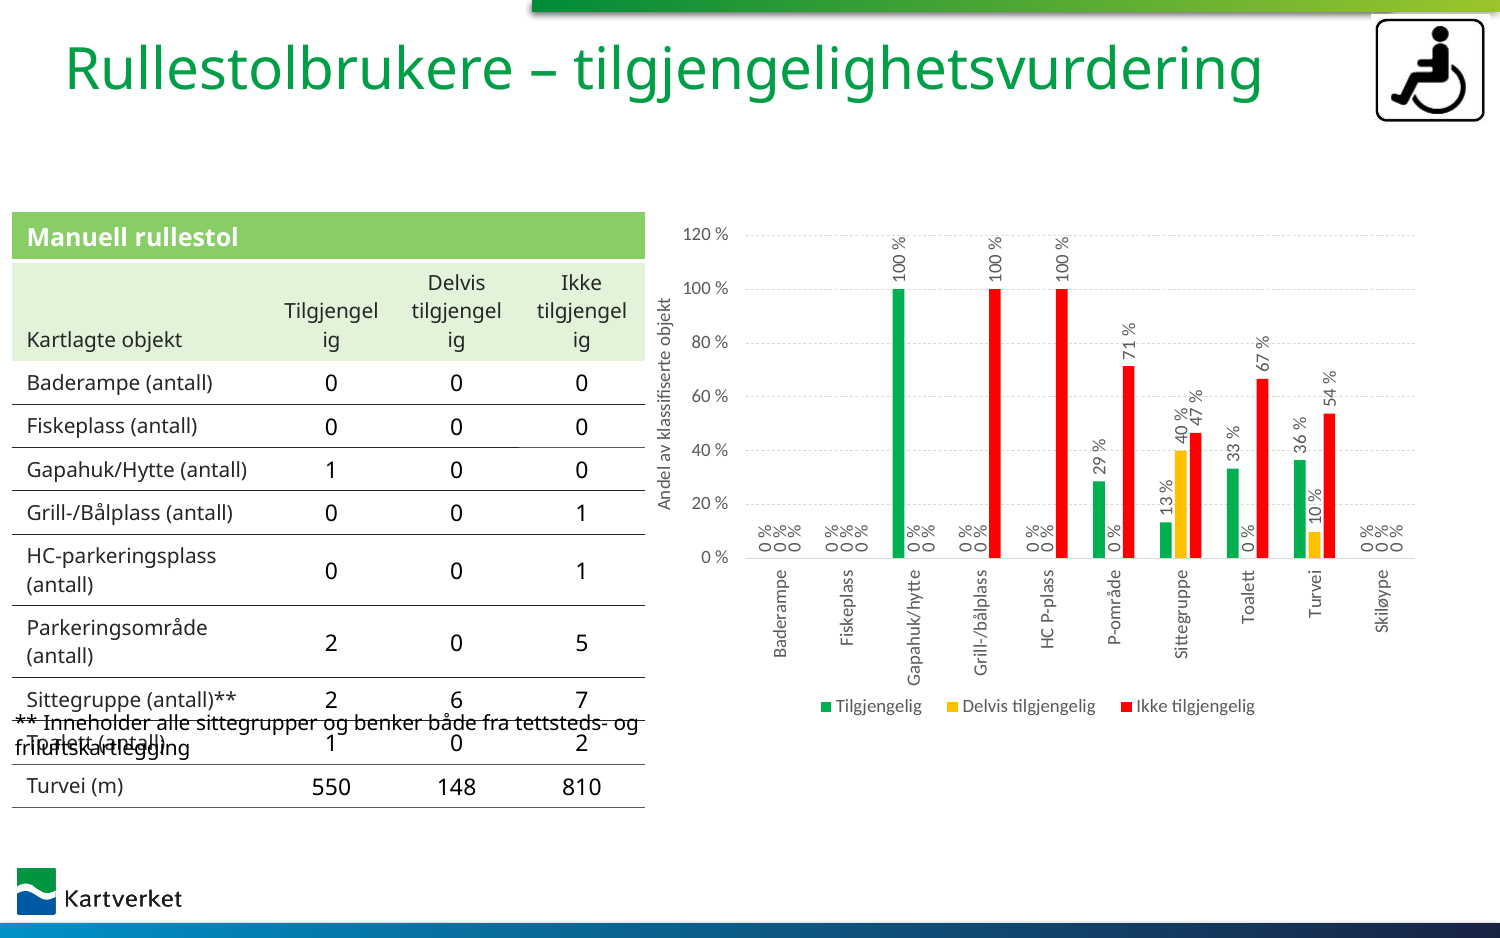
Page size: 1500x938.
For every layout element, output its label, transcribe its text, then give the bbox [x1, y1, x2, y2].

table_cell 1 [519, 535, 638, 605]
table_cell Sittegruppe (antall)** [12, 678, 269, 702]
table_cell 1 [269, 448, 394, 490]
table_cell 0 [519, 405, 638, 447]
table_cell 0 [394, 448, 519, 490]
table_cell 2 [269, 606, 394, 677]
table_cell 810 [519, 768, 645, 807]
table_header Manuell rullestol [12, 212, 645, 259]
table_cell Tilgjengelig [269, 263, 394, 361]
table_cell 0 [394, 361, 519, 404]
table_cell 0 [394, 491, 519, 534]
table_cell 0 [394, 535, 519, 605]
table_cell 7 [519, 678, 638, 702]
table_cell Gapahuk/Hytte (antall) [12, 448, 269, 490]
table_cell Grill-/Bålplass (antall) [12, 491, 269, 534]
table_cell 0 [269, 491, 394, 534]
text_box Rullestolbrukere – tilgjengelighetsvurdering [49, 12, 1372, 109]
table_cell HC-parkeringsplass (antall) [12, 535, 269, 605]
table_cell Baderampe (antall) [12, 361, 269, 404]
table_cell 0 [269, 535, 394, 605]
table_cell 2 [269, 678, 394, 702]
picture [1371, 13, 1491, 127]
table_cell Delvis tilgjengelig [394, 263, 519, 361]
table_cell Turvei (m) [12, 768, 269, 807]
text_box ** Inneholder alle sittegrupper og benker både fra tettsteds- og friluftskartlegging [0, 702, 745, 768]
table_cell 148 [394, 768, 519, 807]
table_cell 1 [519, 491, 638, 534]
table_cell 0 [394, 606, 519, 677]
table_cell 0 [519, 361, 638, 404]
table_cell 0 [519, 448, 638, 490]
picture [643, 218, 1426, 728]
table_cell 0 [269, 405, 394, 447]
table_cell 0 [394, 405, 519, 447]
table_cell Kartlagte objekt [12, 263, 269, 361]
table_cell 0 [269, 361, 394, 404]
table_cell 6 [394, 678, 519, 702]
table_cell 550 [269, 768, 394, 807]
table_cell Parkeringsområde (antall) [12, 606, 269, 677]
table_cell 5 [519, 606, 638, 677]
table_cell Ikke tilgjengelig [519, 263, 638, 361]
table_cell Fiskeplass (antall) [12, 405, 269, 447]
